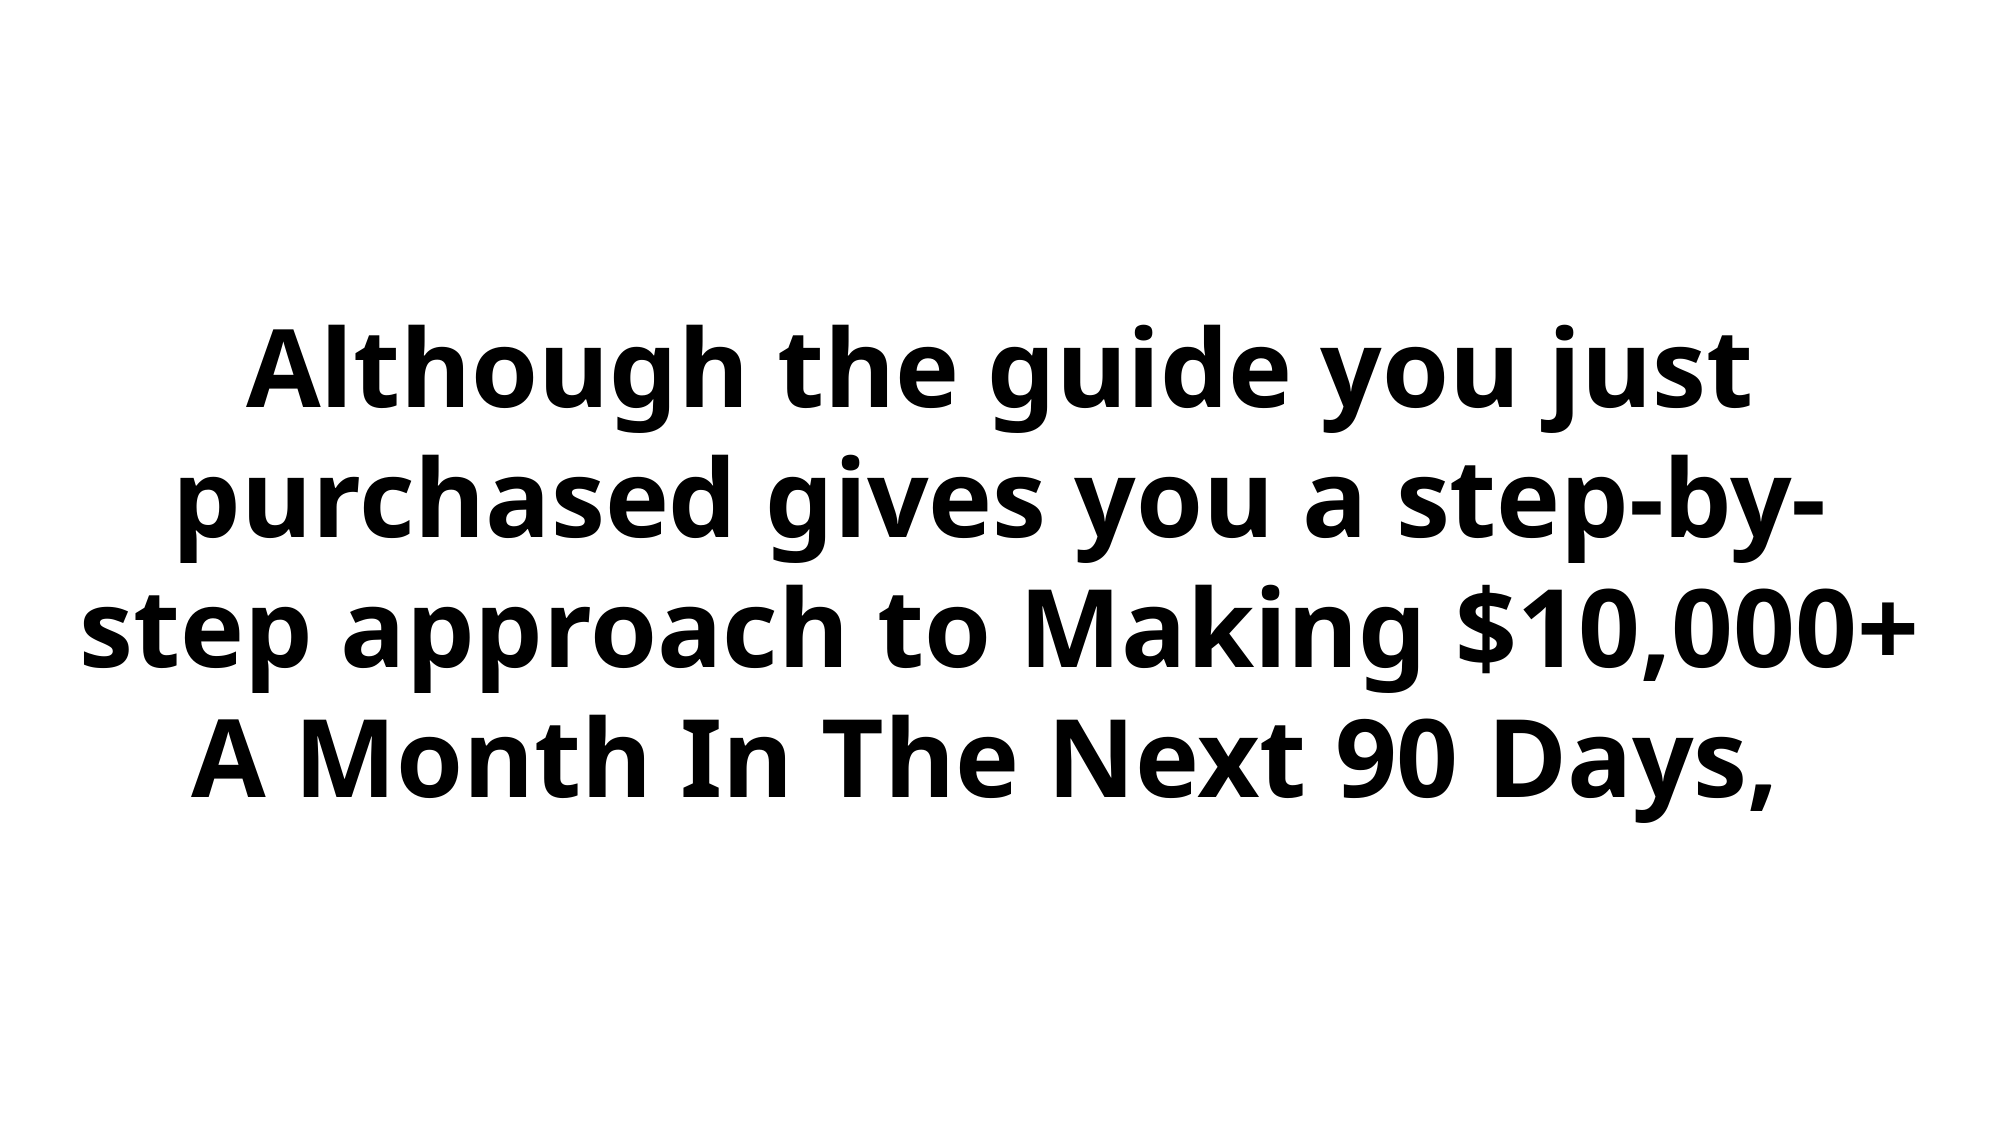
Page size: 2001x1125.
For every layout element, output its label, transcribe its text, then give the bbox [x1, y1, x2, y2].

text_box Although the guide you just purchased gives you a step-by-step approach to Making $10,000+ A Month In The Next 90 Days, [62, 292, 1938, 827]
